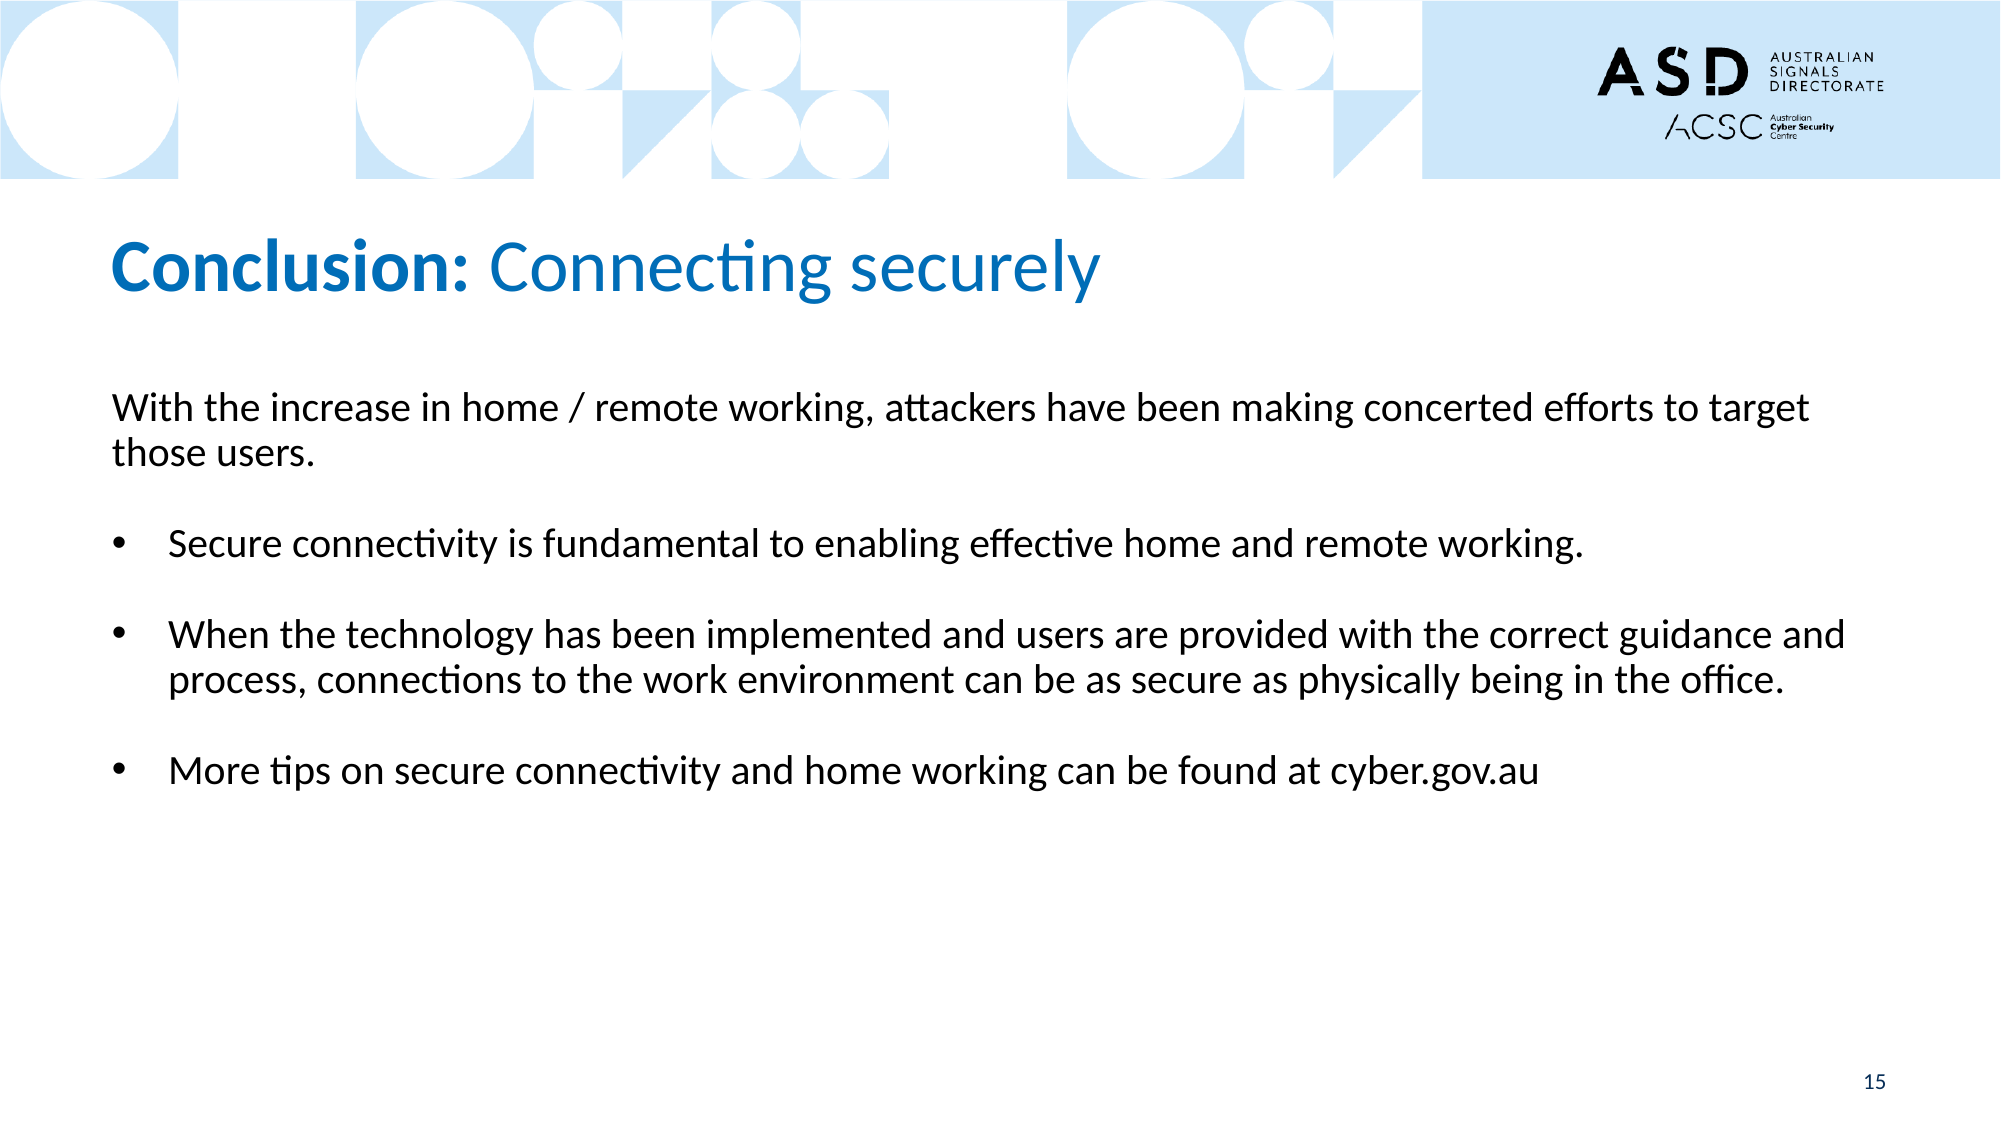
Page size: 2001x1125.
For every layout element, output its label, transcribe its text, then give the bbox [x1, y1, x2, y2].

list With the increase in home / remote working, attackers have been making concerted efforts to target those users. Secure connectivity is fundamental to enabling effective home and remote working. When the technology has been implemented and users are provided with the correct guidance and process, connections to the work environment can be as secure as physically being in the office. More tips on secure connectivity and home working can be found at cyber.gov.au [96, 378, 1902, 1007]
picture [0, 0, 2001, 179]
title Conclusion: Connecting securely [96, 207, 1902, 328]
slide_number 15 [1799, 1050, 1902, 1111]
